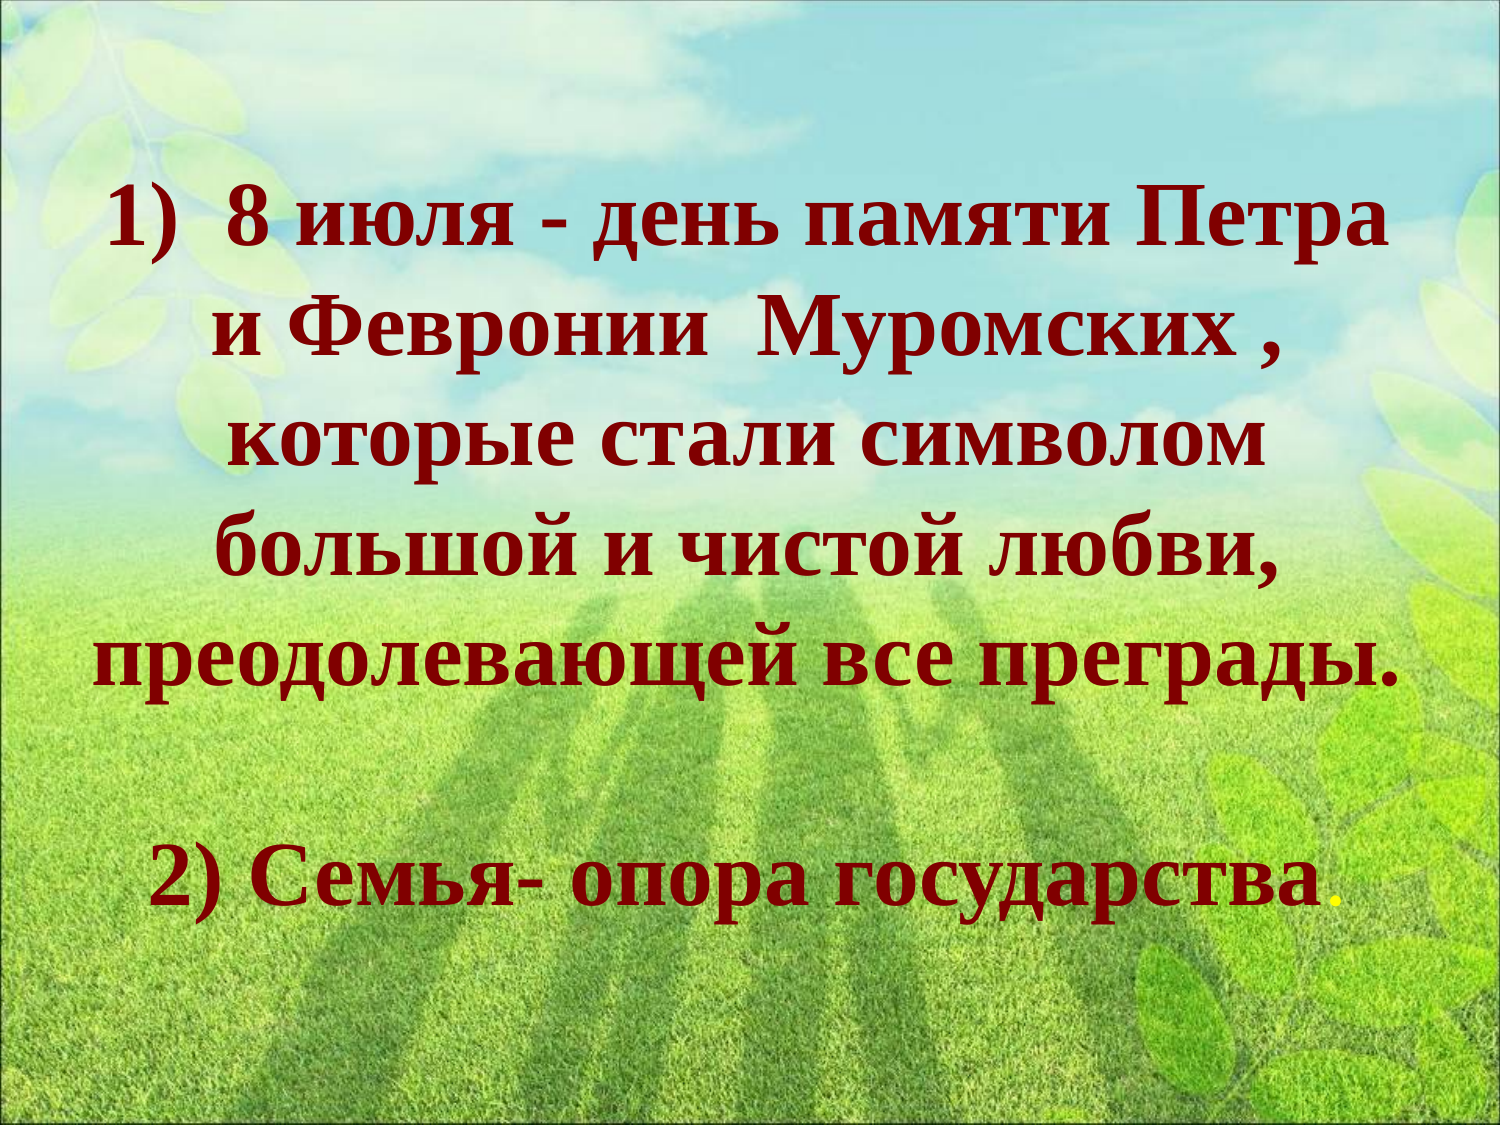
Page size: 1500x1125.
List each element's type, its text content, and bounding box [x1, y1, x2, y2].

title 1) 8 июля - день памяти Петра и Февронии Муромских , которые стали символом большой и чистой любви, преодолевающей все преграды. 2) Семья- опора государства. [70, 46, 1426, 1032]
picture [0, 0, 1500, 1125]
